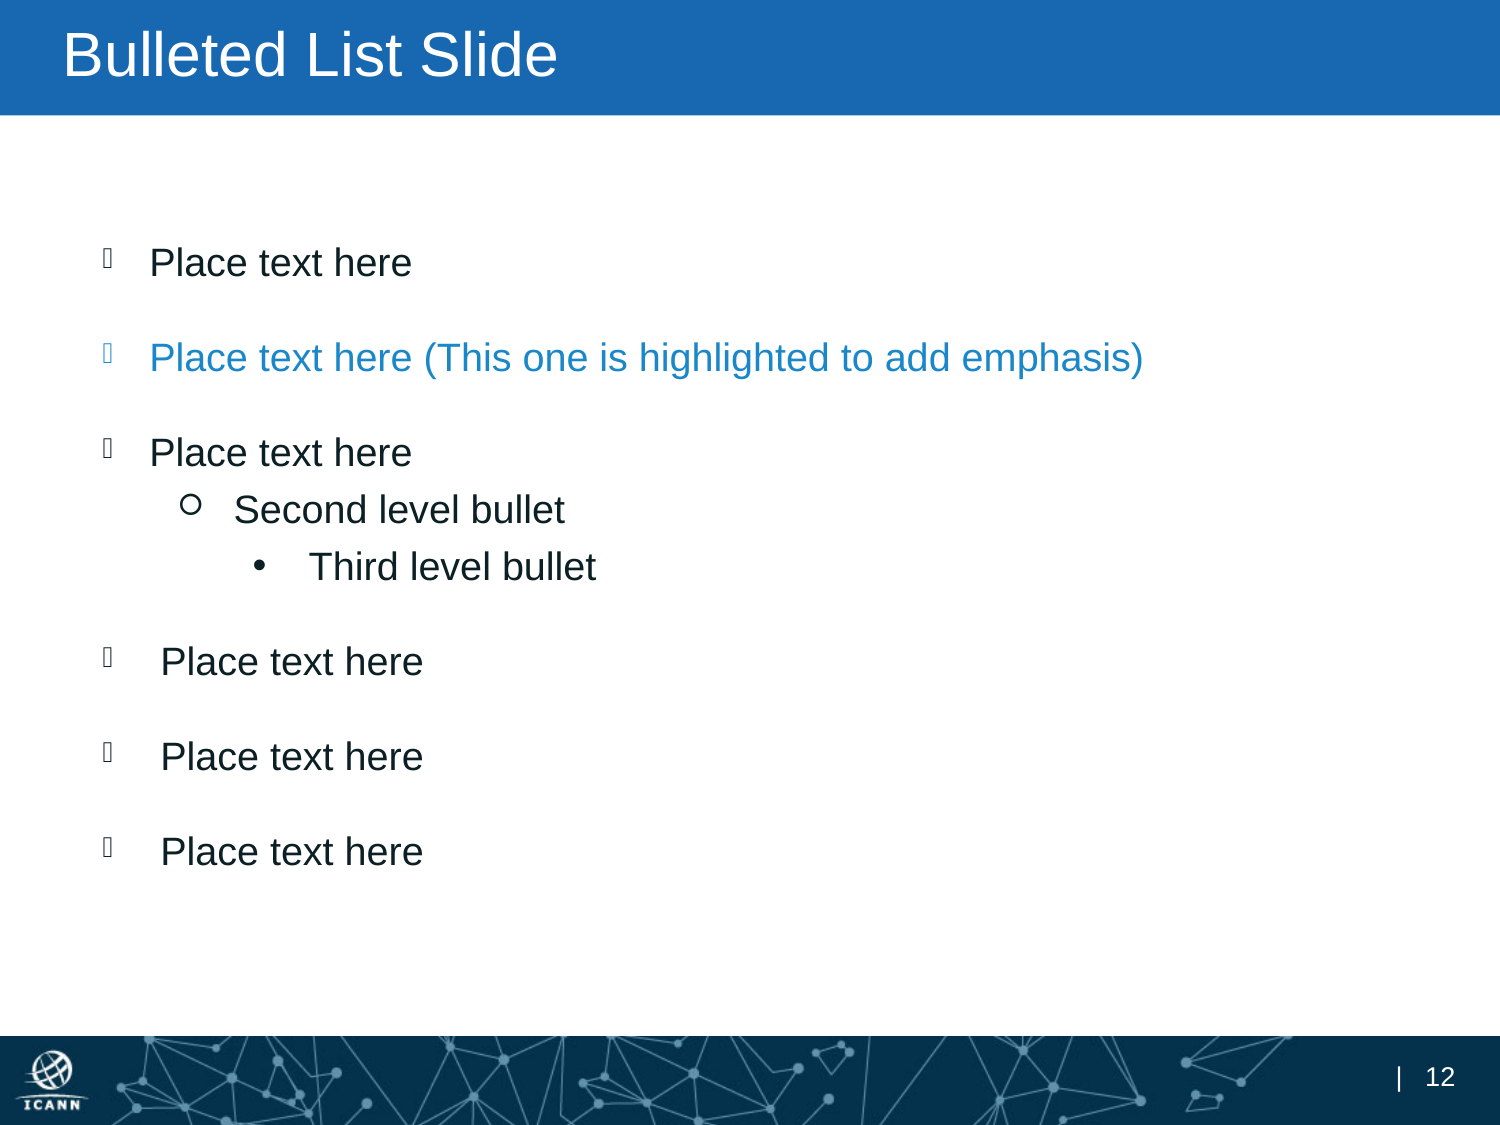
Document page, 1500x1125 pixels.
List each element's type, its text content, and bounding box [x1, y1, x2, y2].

text_box Place text here Place text here (This one is highlighted to add emphasis) Place text here Second level bullet Third level bullet Place text here Place text here Place text here [87, 230, 1417, 881]
picture [0, 1036, 1500, 1125]
title Bulleted List Slide [0, 0, 1500, 116]
